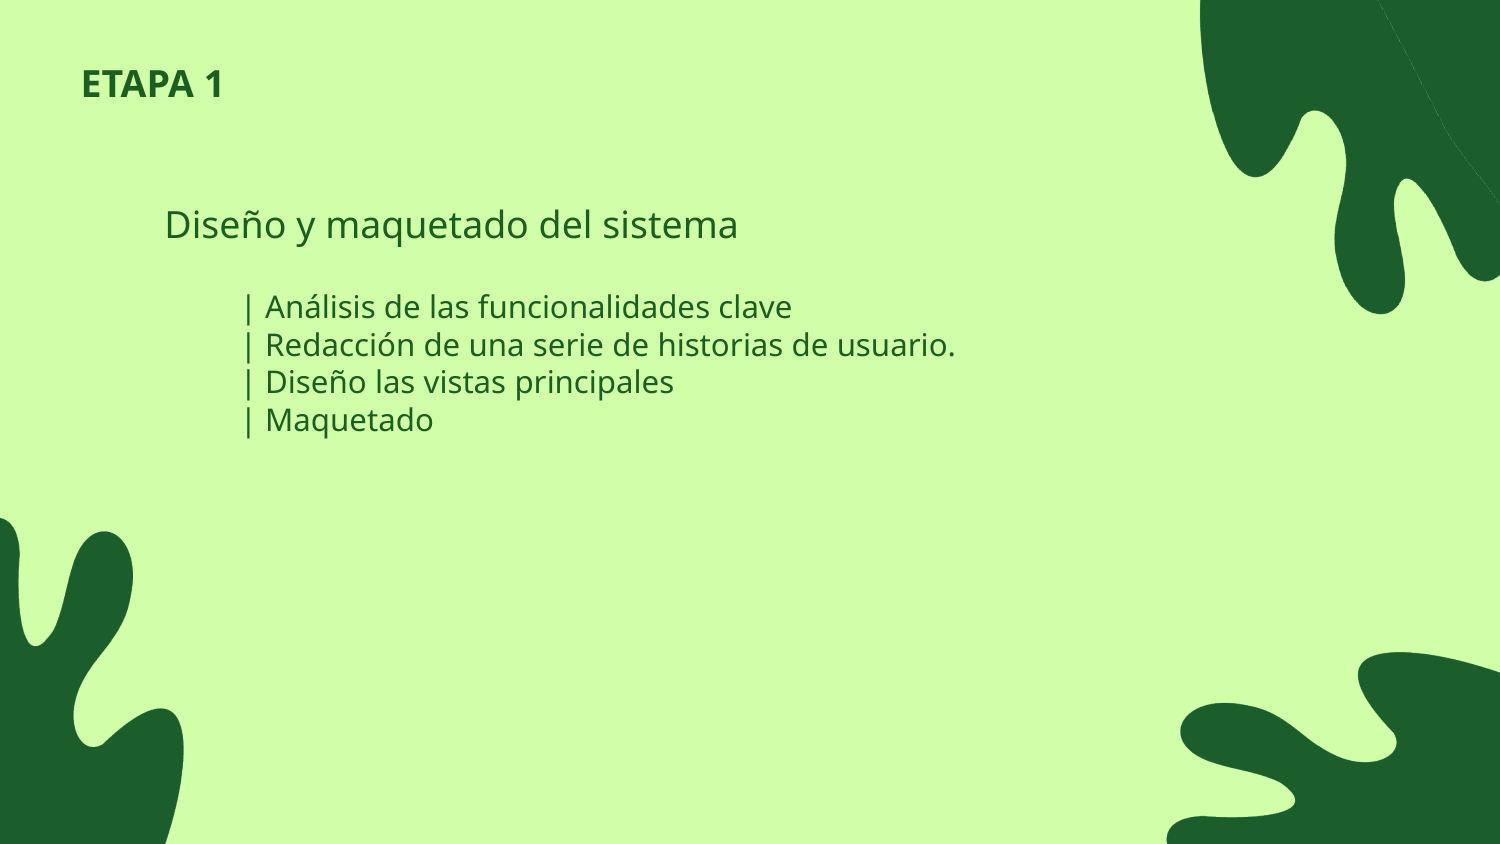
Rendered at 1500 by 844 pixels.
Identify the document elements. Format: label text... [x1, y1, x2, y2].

subtitle Diseño y maquetado del sistema [149, 178, 762, 234]
picture [0, 501, 284, 844]
text_box | Análisis de las funcionalidades clave | Redacción de una serie de historias de usuario. | Diseño las vistas principales | Maquetado [224, 272, 1033, 451]
picture [1130, 0, 1500, 382]
picture [1149, 630, 1500, 844]
title ETAPA 1 [65, 74, 647, 120]
